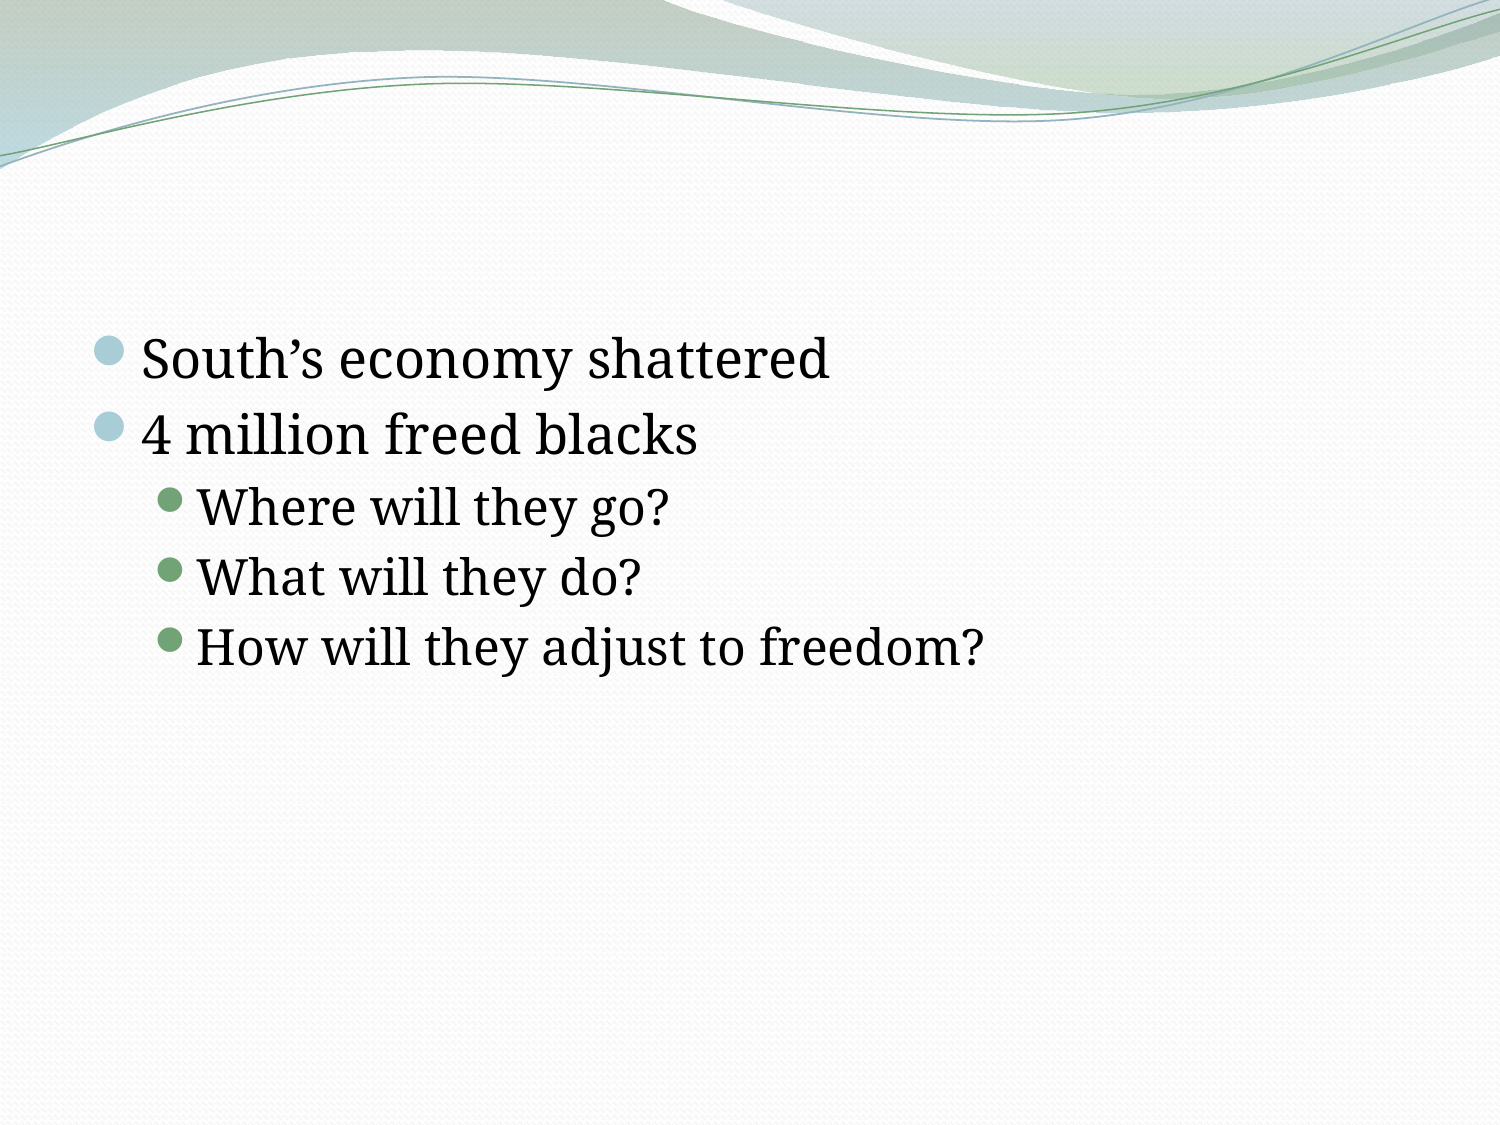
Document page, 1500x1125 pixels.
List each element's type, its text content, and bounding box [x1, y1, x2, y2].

list South’s economy shattered 4 million freed blacks Where will they go? What will they do? How will they adjust to freedom? [75, 317, 1425, 1038]
